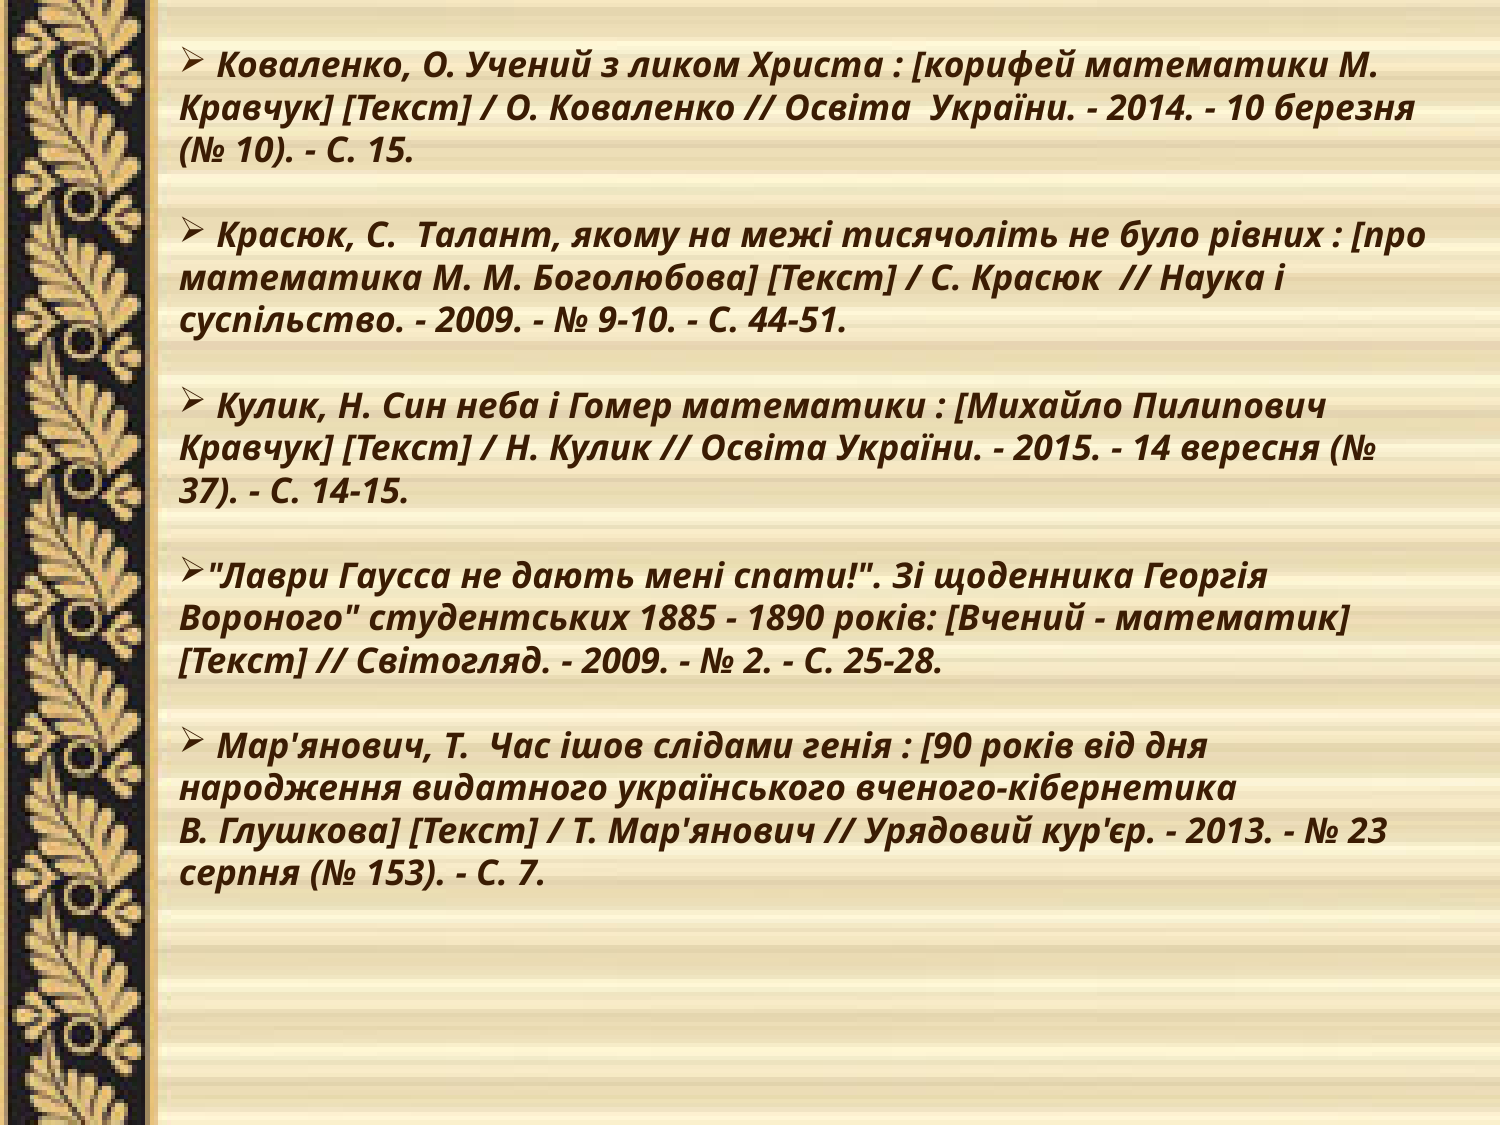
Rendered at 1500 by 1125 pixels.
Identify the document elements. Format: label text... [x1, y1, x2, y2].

text_box Коваленко, О. Учений з ликом Христа : [корифей математики М. Кравчук] [Текст] / О. Коваленко // Освіта України. - 2014. - 10 березня (№ 10). - С. 15. Красюк, С. Талант, якому на межі тисячоліть не було рівних : [про математика М. М. Боголюбова] [Текст] / С. Красюк // Наука і суспільство. - 2009. - № 9-10. - С. 44-51. Кулик, Н. Син неба і Гомер математики : [Михайло Пилипович Кравчук] [Текст] / Н. Кулик // Освіта України. - 2015. - 14 вересня (№ 37). - С. 14-15. "Лаври Гаусса не дають мені спати!". Зі щоденника Георгія Вороного" студентських 1885 - 1890 років: [Вчений - математик] [Текст] // Світогляд. - 2009. - № 2. - С. 25-28. Мар'янович, Т. Час ішов слідами генія : [90 років від дня народження видатного українського вченого-кібернетика В. Глушкова] [Текст] / Т. Мар'янович // Урядовий кур'єр. - 2013. - № 23 серпня (№ 153). - С. 7. [163, 35, 1453, 986]
picture [0, 0, 1500, 1125]
